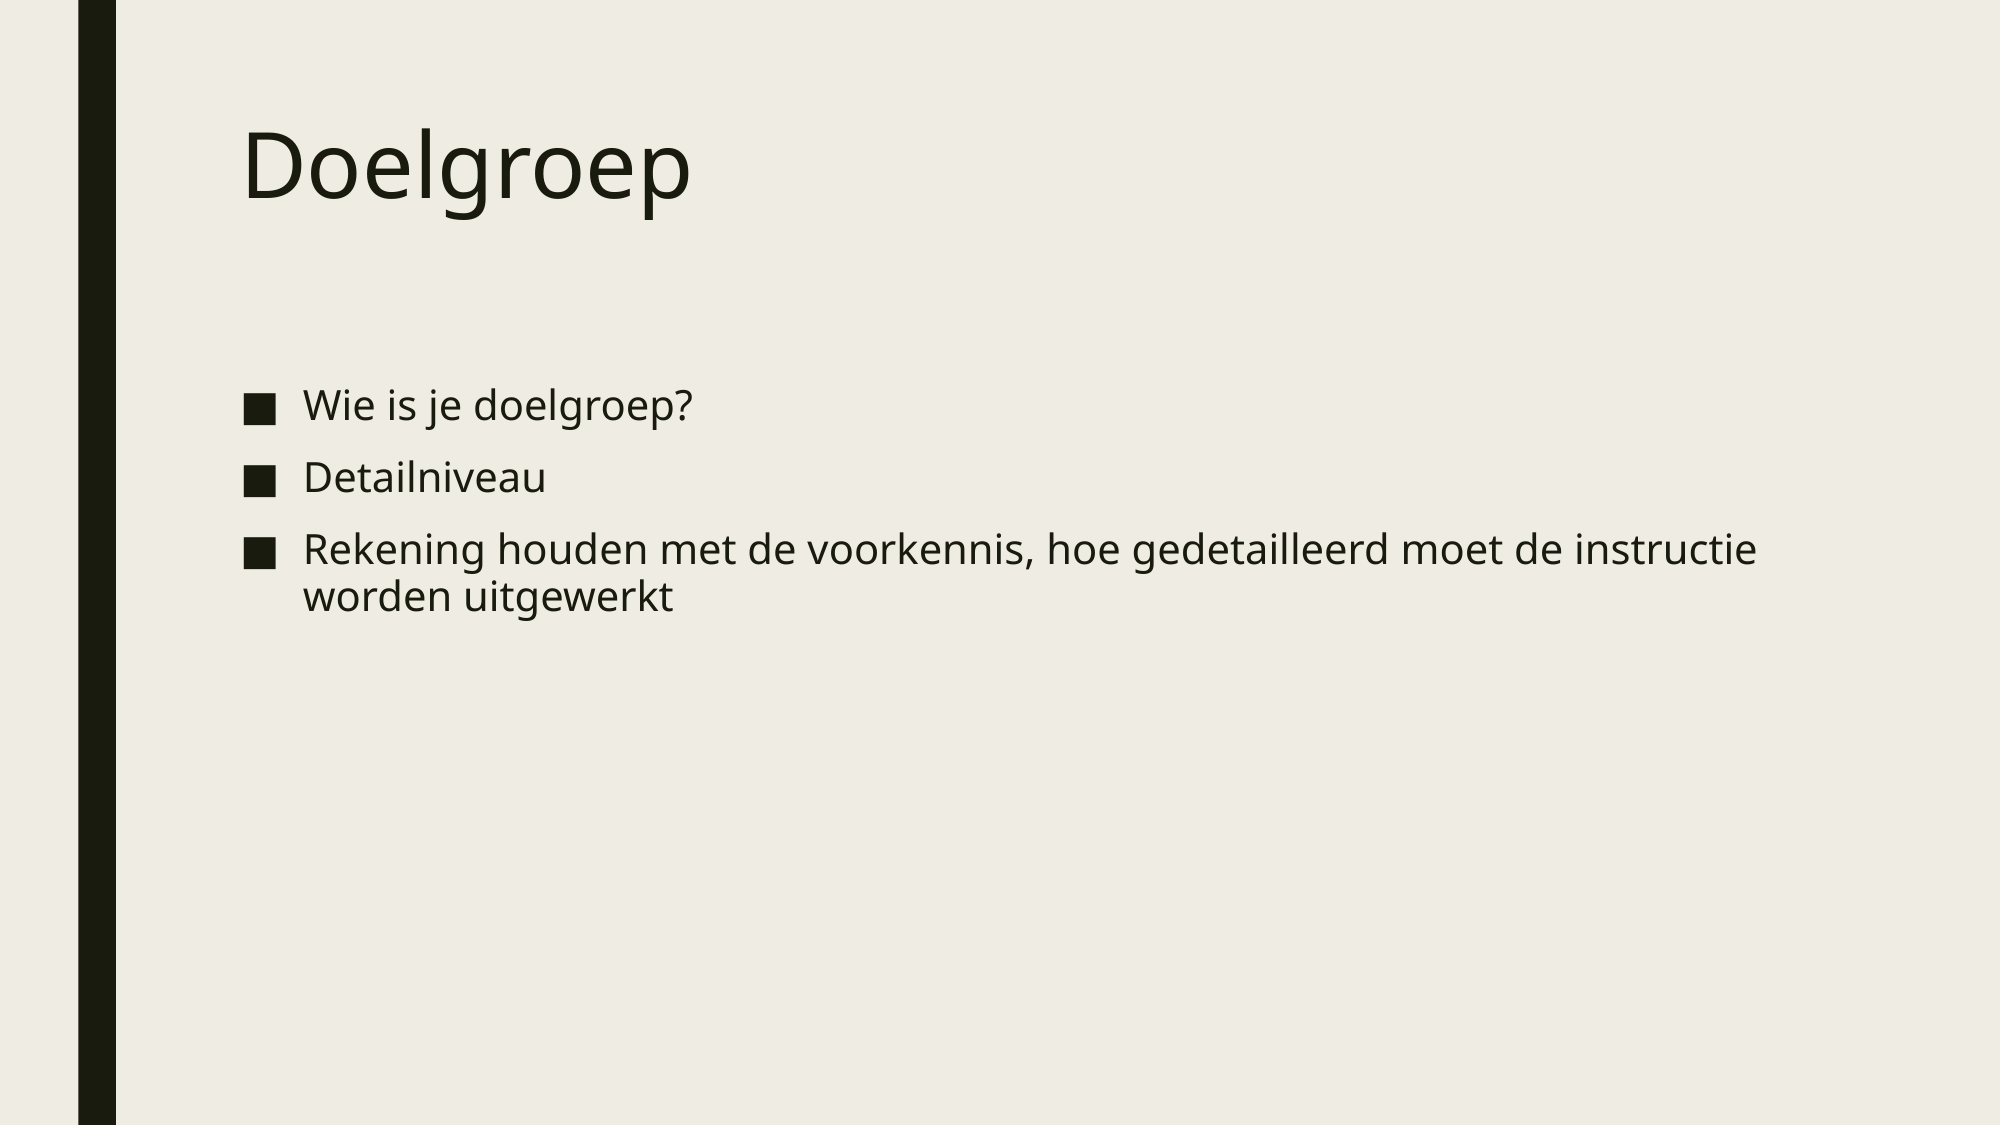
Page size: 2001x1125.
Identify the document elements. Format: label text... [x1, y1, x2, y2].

title Doelgroep [225, 112, 1800, 357]
list Wie is je doelgroep? Detailniveau Rekening houden met de voorkennis, hoe gedetailleerd moet de instructie worden uitgewerkt [225, 375, 1800, 963]
